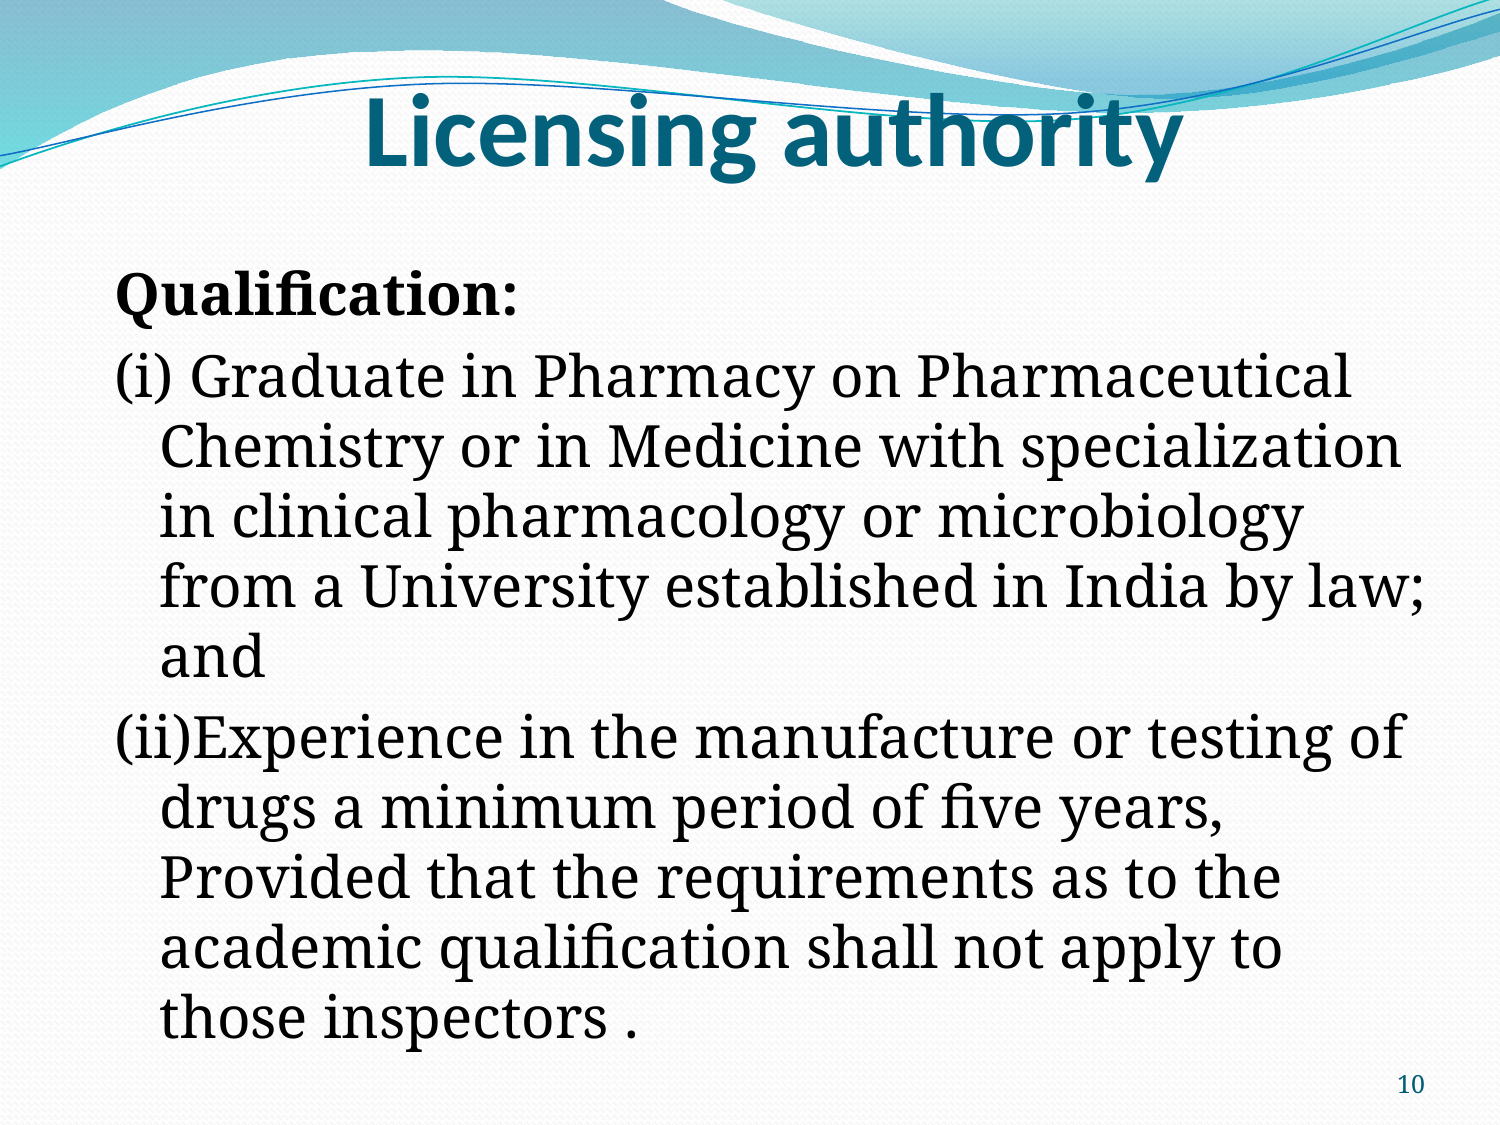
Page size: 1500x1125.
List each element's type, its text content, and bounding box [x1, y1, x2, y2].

list Qualification: (i) Graduate in Pharmacy on Pharmaceutical Chemistry or in Medicine with specialization in clinical pharmacology or microbiology from a University established in India by law; and (ii)Experience in the manufacture or testing of drugs a minimum period of five years, Provided that the requirements as to the academic qualification shall not apply to those inspectors . [99, 249, 1450, 938]
title Licensing authority [99, 0, 1450, 188]
slide_number 10 [1299, 1042, 1425, 1103]
